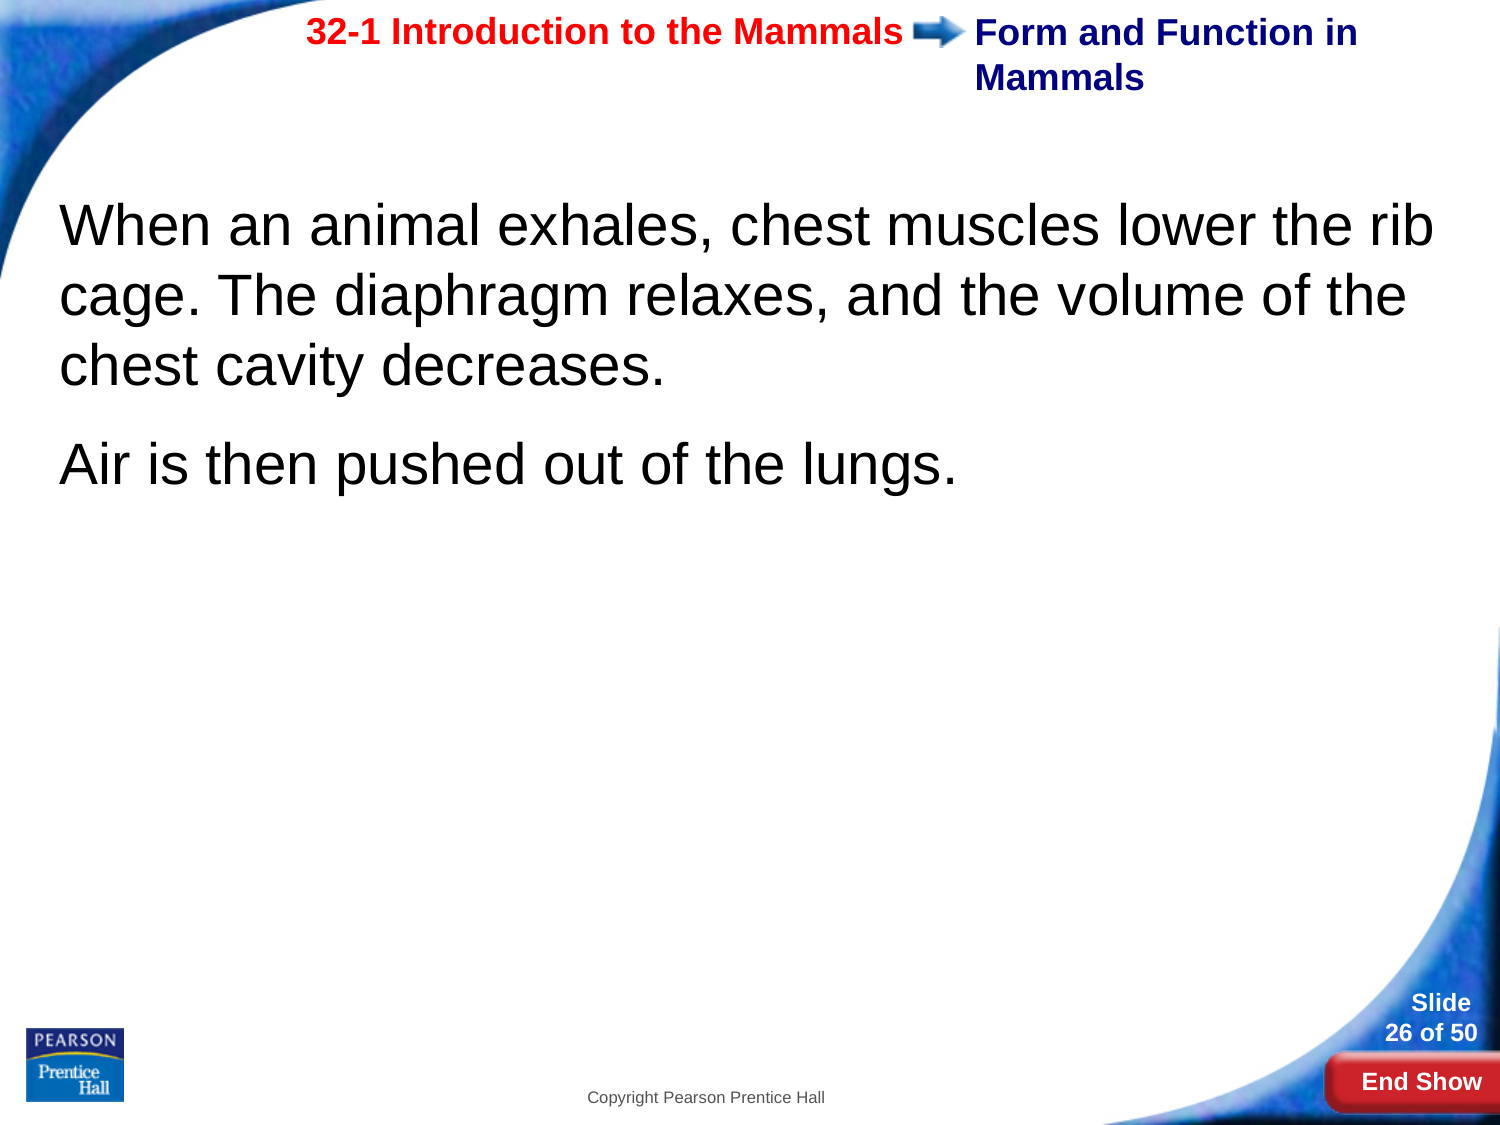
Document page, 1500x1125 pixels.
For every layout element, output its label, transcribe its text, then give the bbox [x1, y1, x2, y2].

list When an animal exhales, chest muscles lower the rib cage. The diaphragm relaxes, and the volume of the chest cavity decreases. Air is then pushed out of the lungs. [44, 179, 1463, 976]
picture [0, 0, 1500, 1125]
footer Copyright Pearson Prentice Hall [468, 1078, 945, 1105]
title Form and Function in Mammals [959, 0, 1500, 76]
